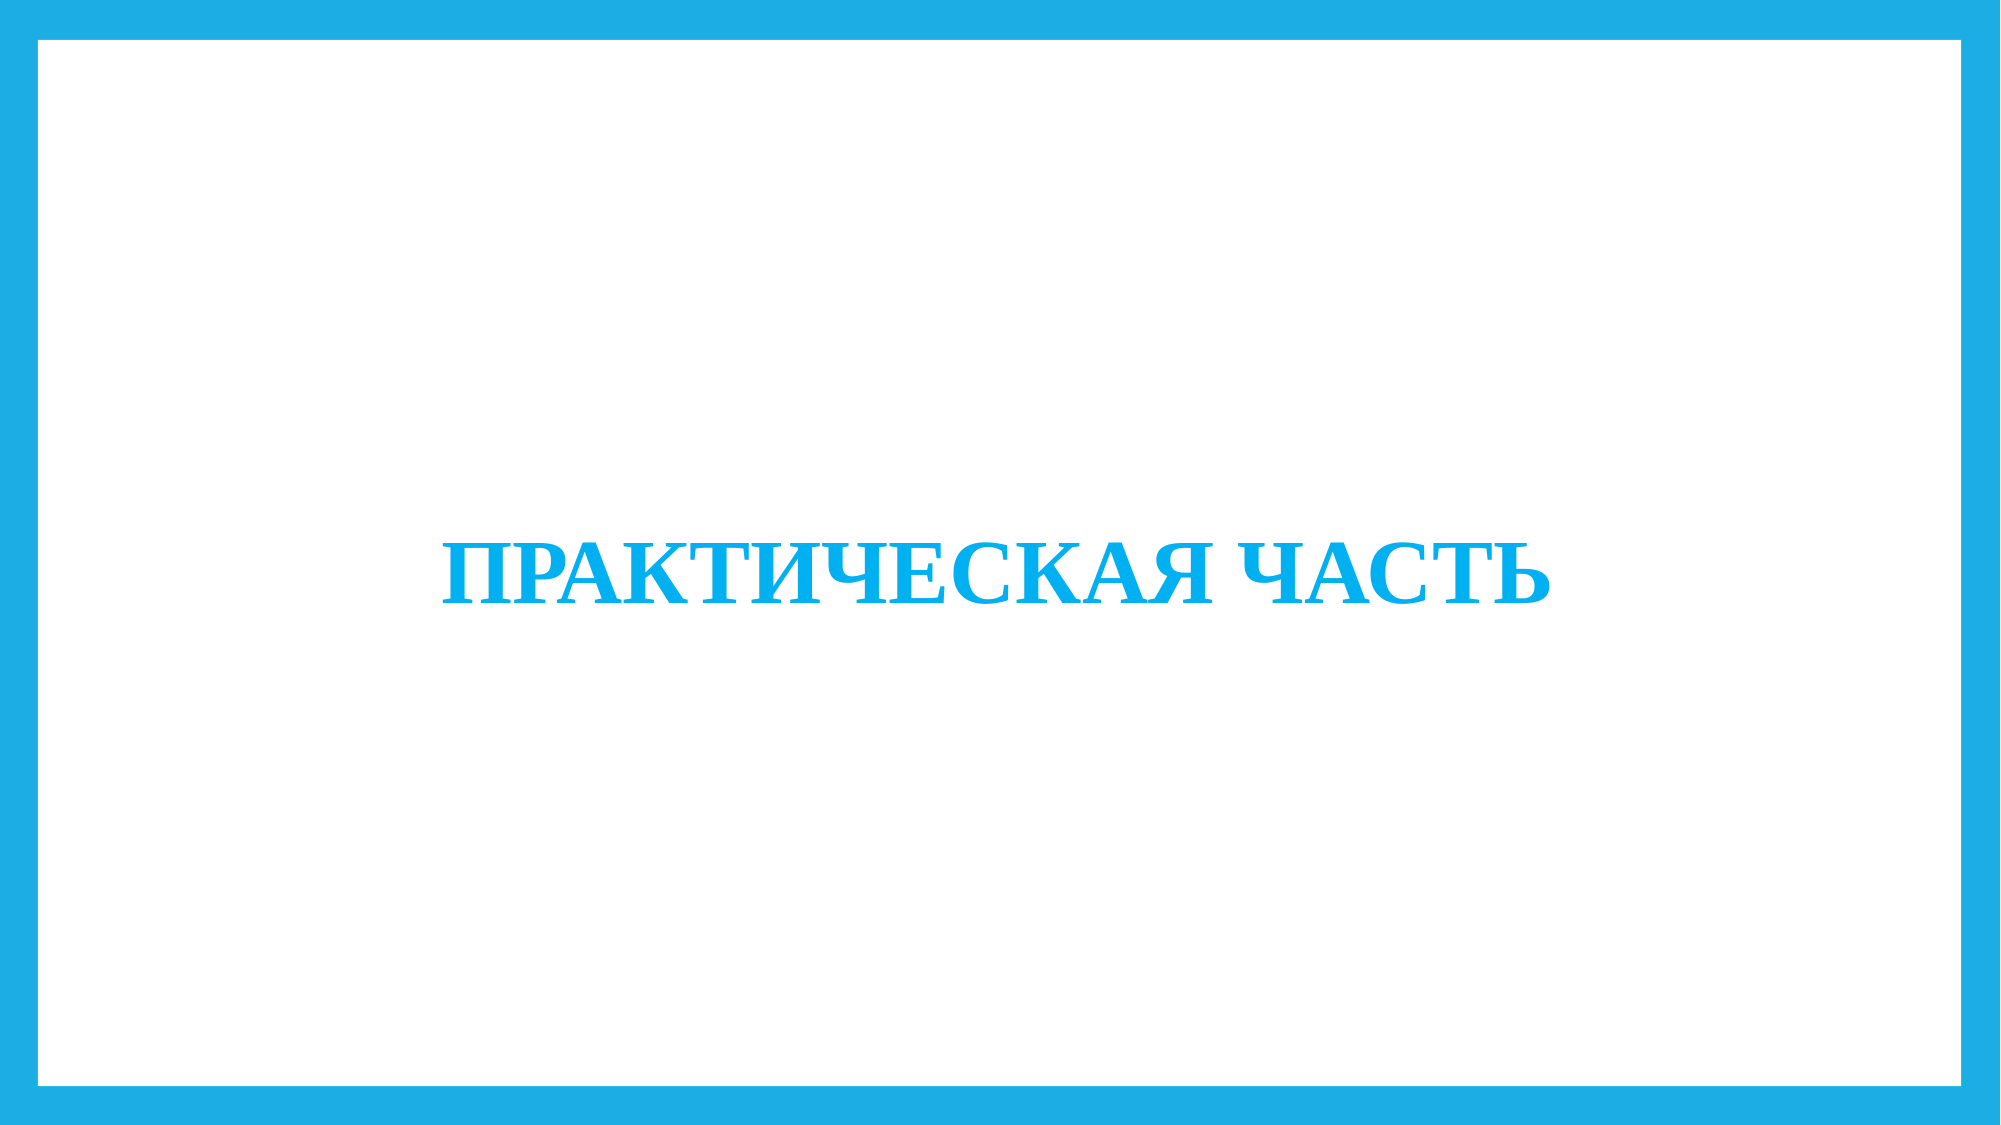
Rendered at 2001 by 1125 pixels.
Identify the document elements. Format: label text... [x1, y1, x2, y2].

text_box ПРАКТИЧЕСКАЯ ЧАСТЬ [37, 504, 1960, 630]
